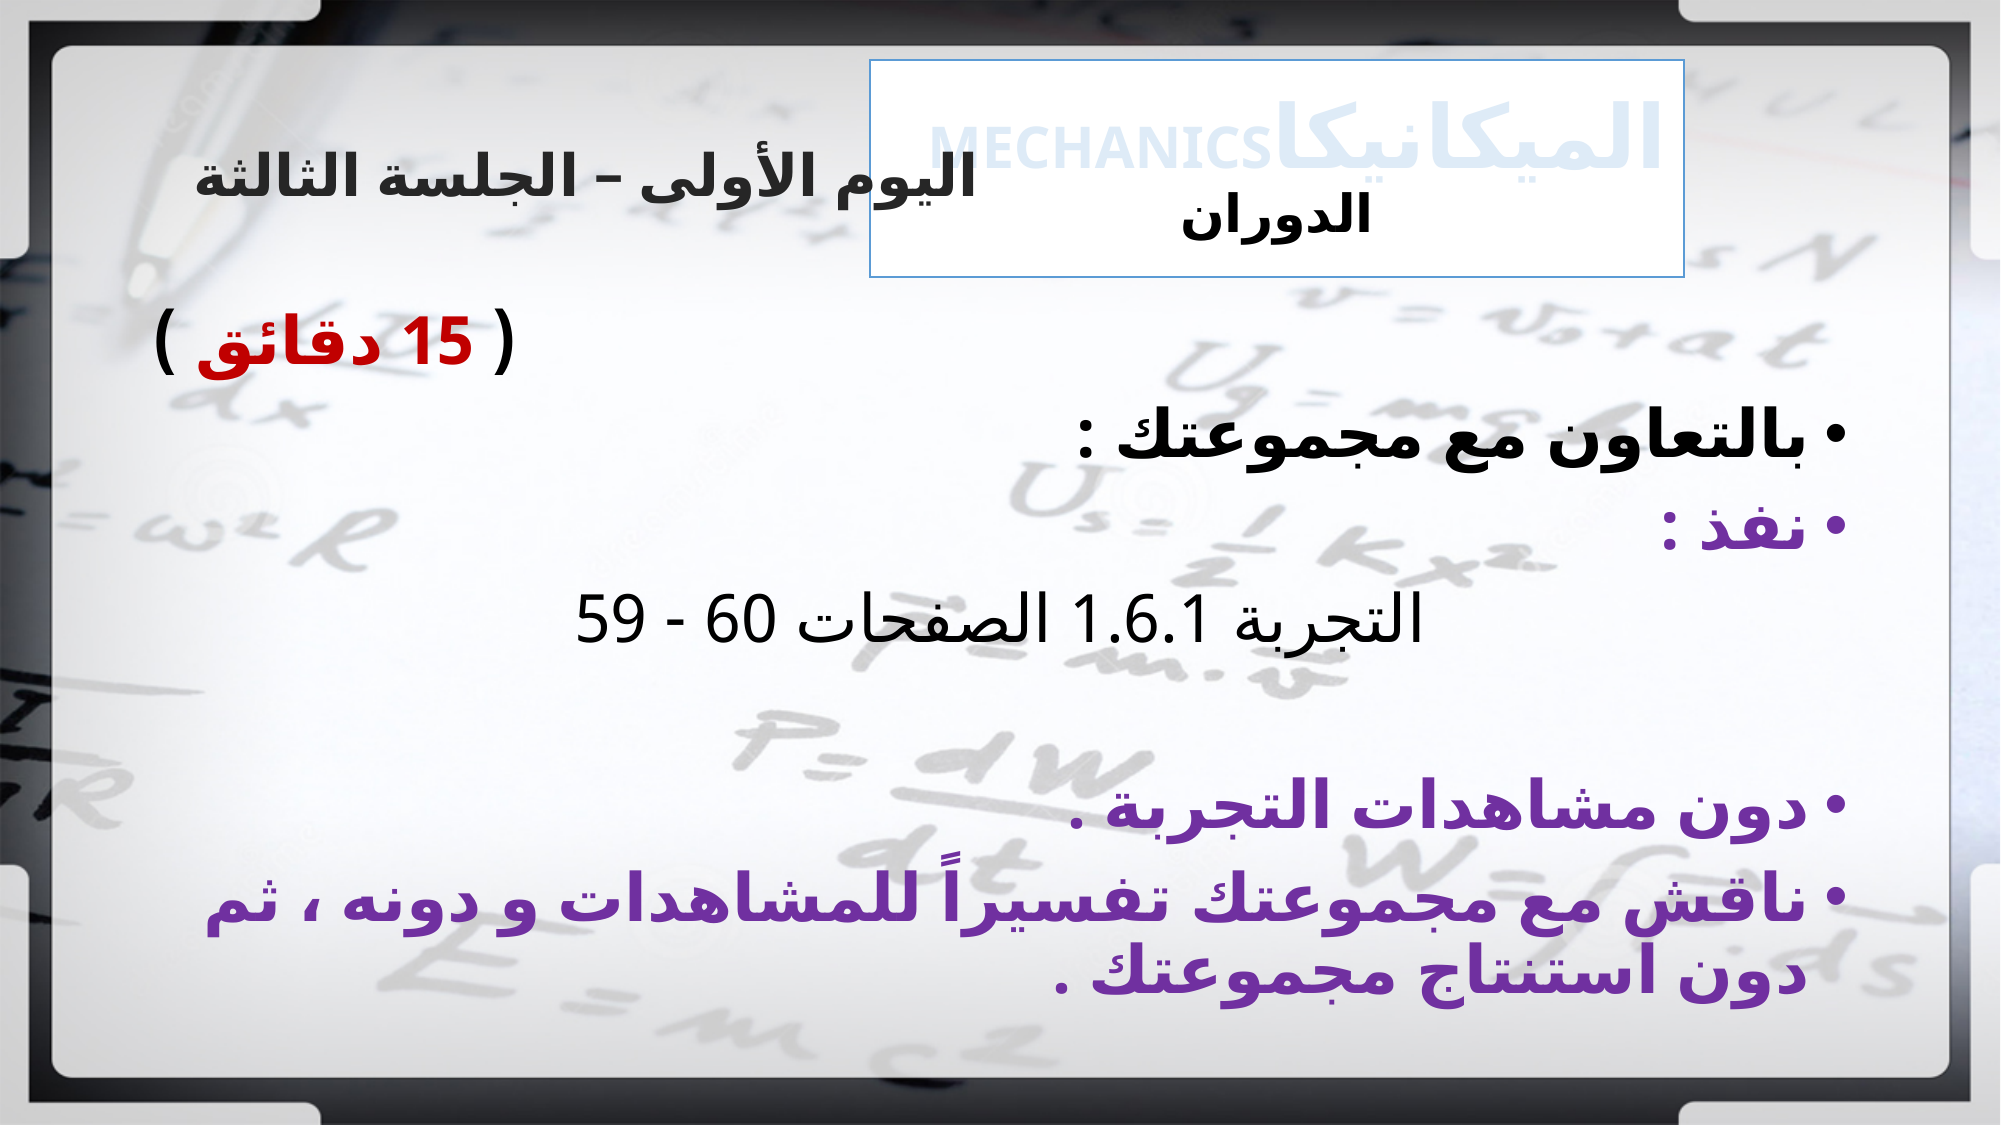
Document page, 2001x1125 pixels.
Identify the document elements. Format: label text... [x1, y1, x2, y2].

title الميكانيكاMECHANICS الدوران [869, 59, 1685, 278]
picture [0, 0, 2001, 1125]
list ( 15 دقائق ) بالتعاون مع مجموعتك : نفذ : التجربة 1.6.1 الصفحات 60 - 59 دون مشاهدات التجربة . ناقش مع مجموعتك تفسيراً للمشاهدات و دونه ، ثم دون استنتاج مجموعتك . [137, 299, 1863, 1014]
text_box اليوم الأولى – الجلسة الثالثة [178, 130, 994, 216]
